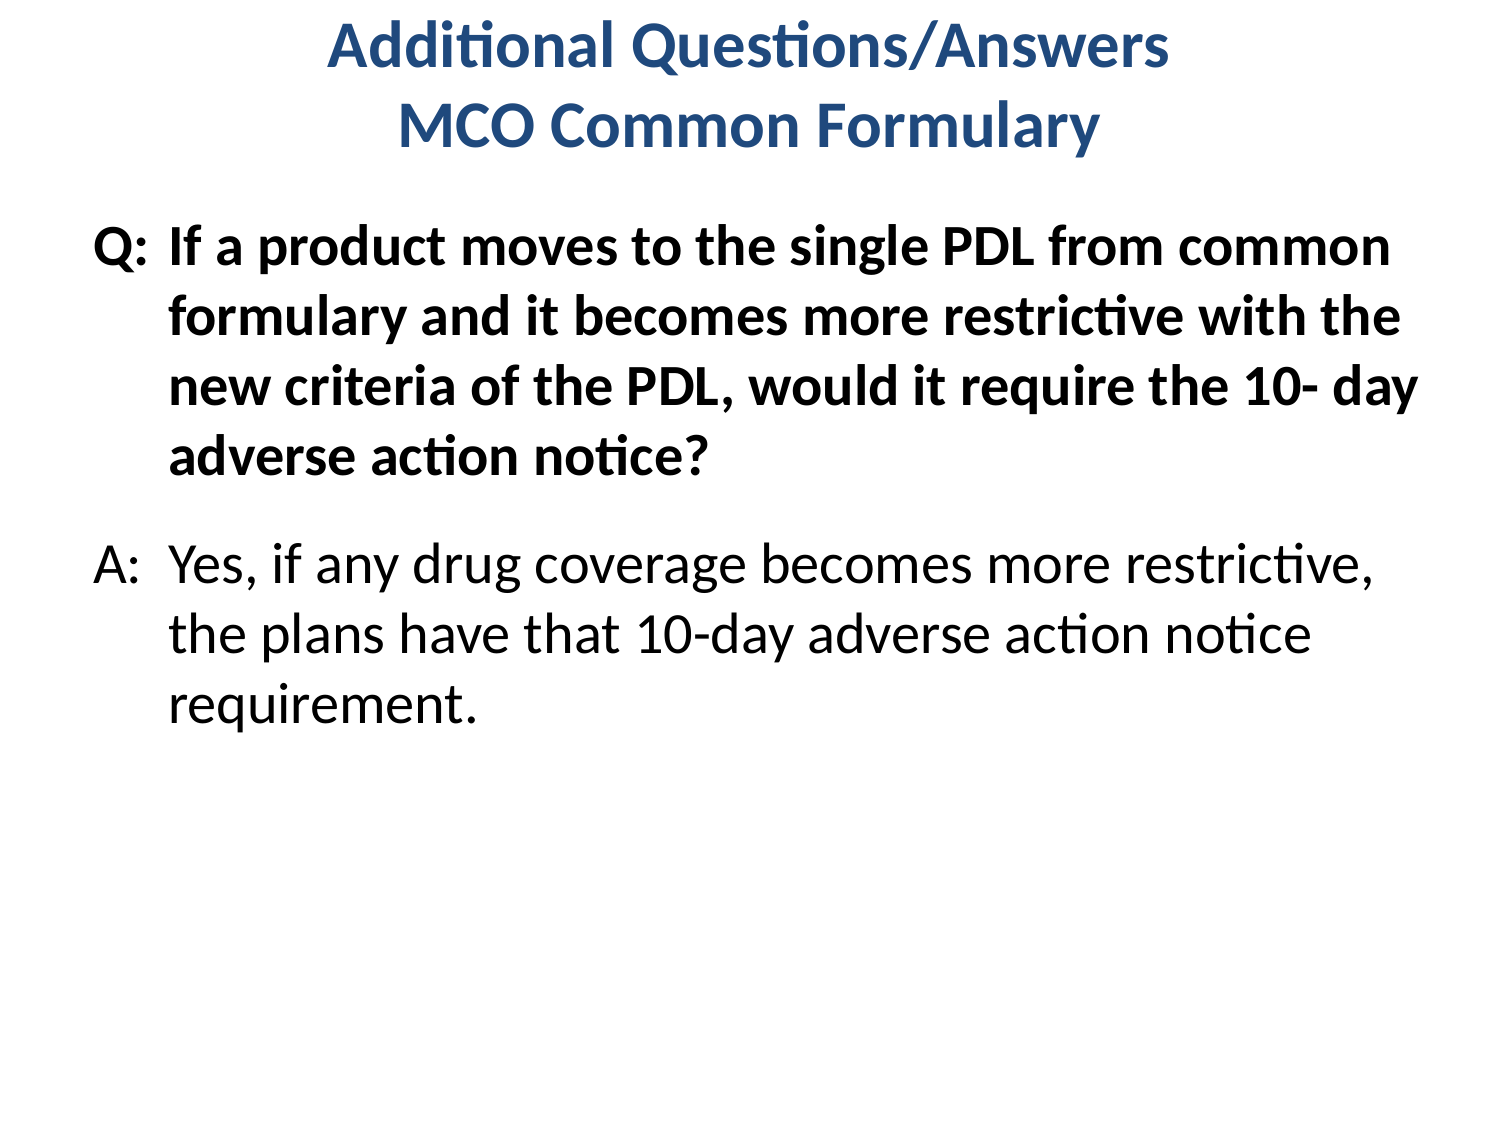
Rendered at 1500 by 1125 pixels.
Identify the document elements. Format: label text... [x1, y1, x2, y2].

title Additional Questions/Answers MCO Common Formulary [49, 37, 1450, 125]
list Q: If a product moves to the single PDL from common formulary and it becomes more restrictive with the new criteria of the PDL, would it require the 10- day adverse action notice? A: Yes, if any drug coverage becomes more restrictive, the plans have that 10-day adverse action notice requirement. [78, 200, 1450, 1038]
